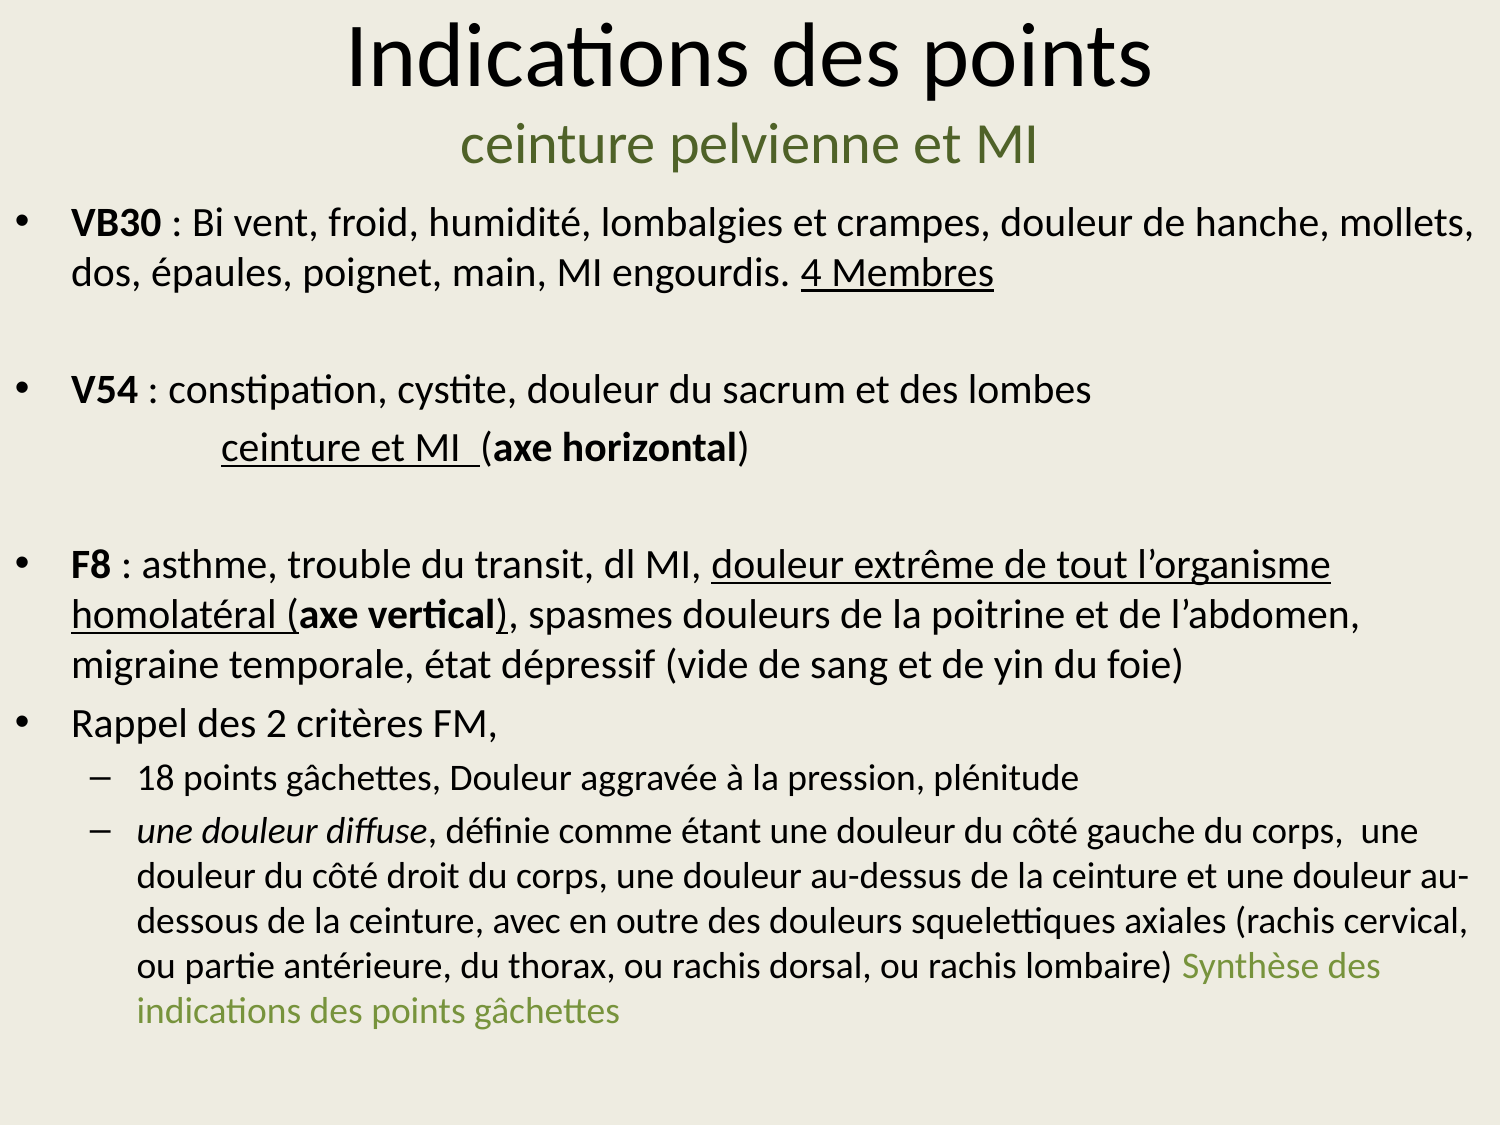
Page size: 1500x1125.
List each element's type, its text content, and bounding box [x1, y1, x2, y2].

title Indications des points ceinture pelvienne et MI [75, 0, 1425, 175]
list VB30 : Bi vent, froid, humidité, lombalgies et crampes, douleur de hanche, mollets, dos, épaules, poignet, main, MI engourdis. 4 Membres V54 : constipation, cystite, douleur du sacrum et des lombes ceinture et MI (axe horizontal) F8 : asthme, trouble du transit, dl MI, douleur extrême de tout l’organisme homolatéral (axe vertical), spasmes douleurs de la poitrine et de l’abdomen, migraine temporale, état dépressif (vide de sang et de yin du foie) Rappel des 2 critères FM, 18 points gâchettes, Douleur aggravée à la pression, plénitude une douleur diffuse, définie comme étant une douleur du côté gauche du corps, une douleur du côté droit du corps, une douleur au-dessus de la ceinture et une douleur au-dessous de la ceinture, avec en outre des douleurs squelettiques axiales (rachis cervical, ou partie antérieure, du thorax, ou rachis dorsal, ou rachis lombaire) Synthèse des indications des points gâchettes [0, 187, 1500, 1125]
